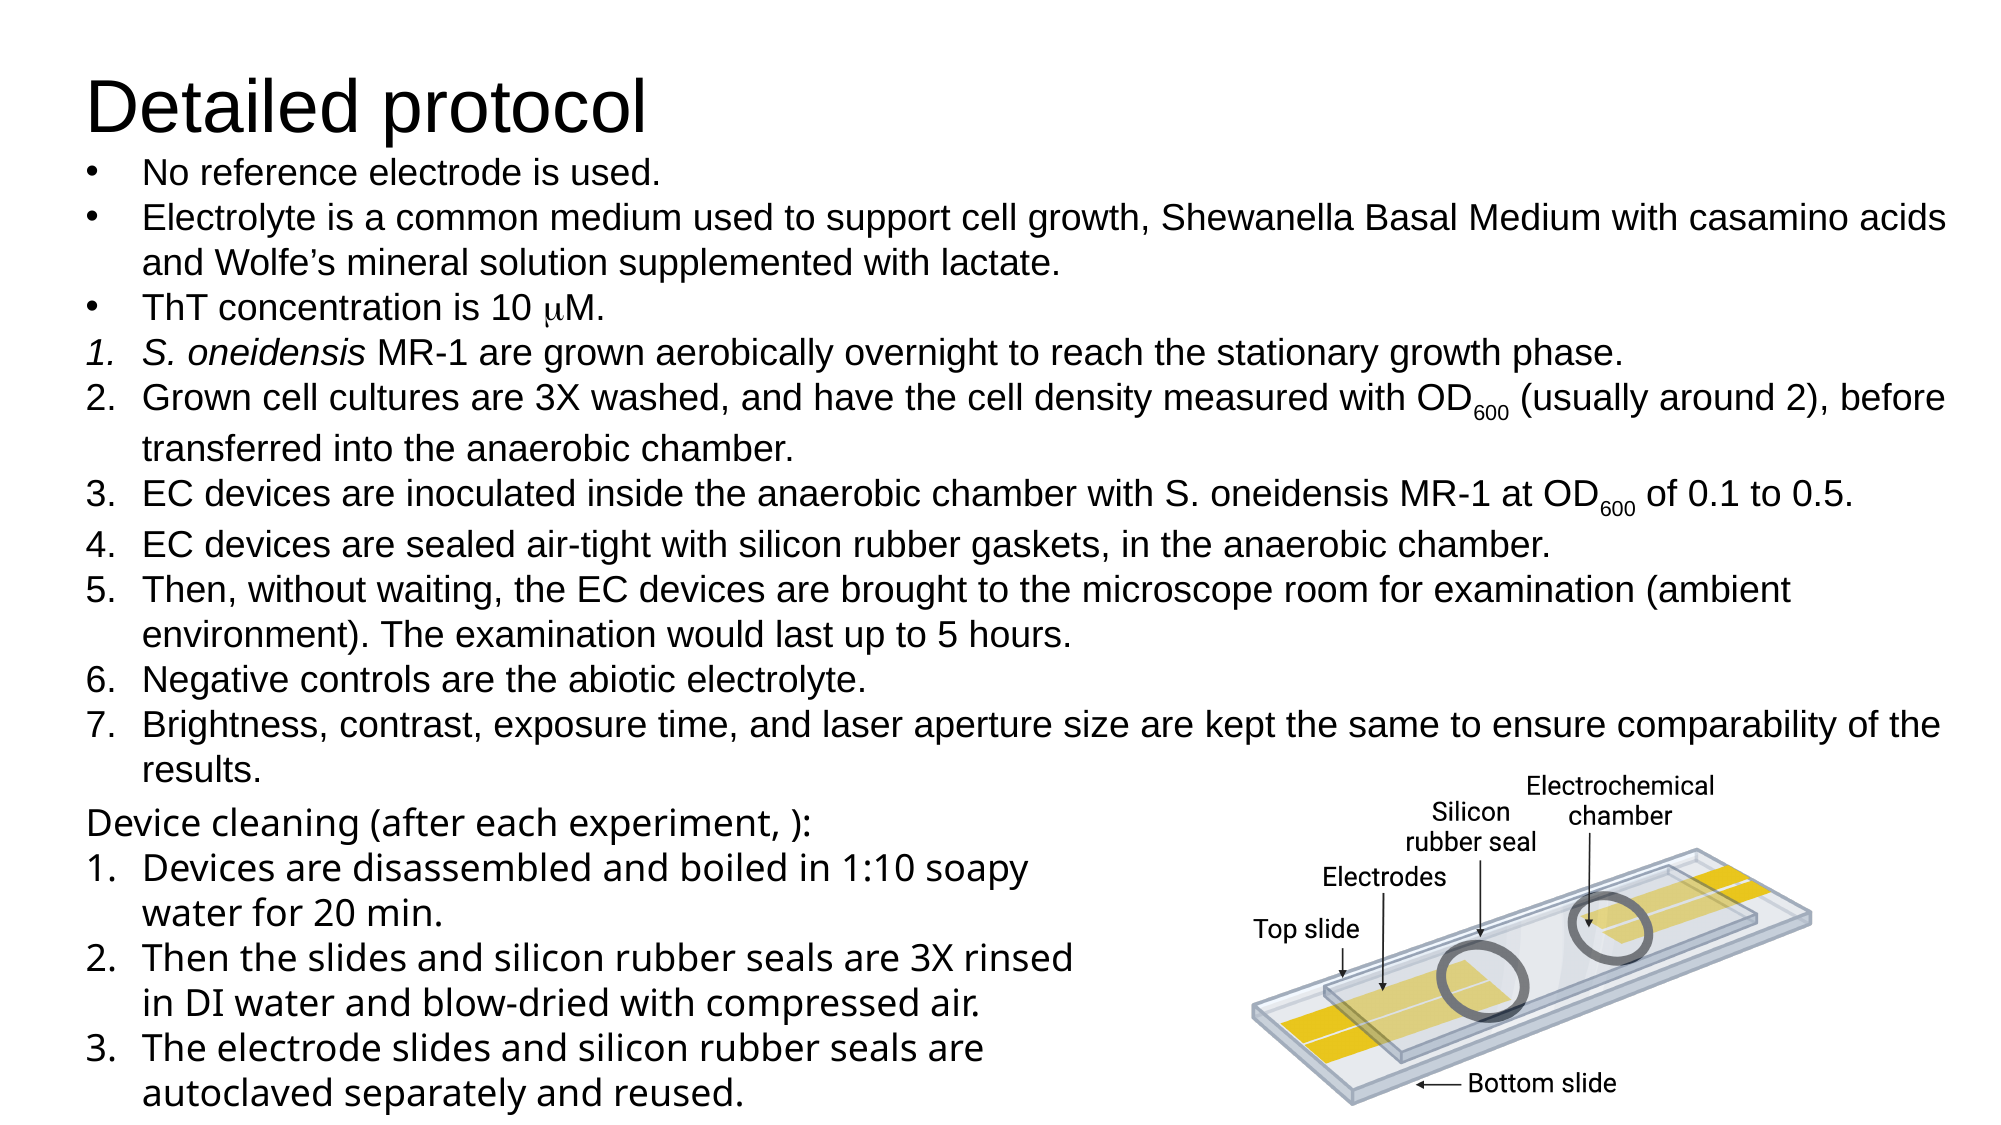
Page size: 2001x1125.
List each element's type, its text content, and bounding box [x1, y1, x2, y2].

picture [1104, 610, 1902, 1125]
text_box Detailed protocol [70, 0, 1796, 218]
text_box No reference electrode is used. Electrolyte is a common medium used to support cell growth, Shewanella Basal Medium with casamino acids and Wolfe’s mineral solution supplemented with lactate. ThT concentration is 10 M. S. oneidensis MR-1 are grown aerobically overnight to reach the stationary growth phase. Grown cell cultures are 3X washed, and have the cell density measured with OD600 (usually around 2), before transferred into the anaerobic chamber. EC devices are inoculated inside the anaerobic chamber with S. oneidensis MR-1 at OD600 of 0.1 to 0.5. EC devices are sealed air-tight with silicon rubber gaskets, in the anaerobic chamber. Then, without waiting, the EC devices are brought to the microscope room for examination (ambient environment). The examination would last up to 5 hours. Negative controls are the abiotic electrolyte. Brightness, contrast, exposure time, and laser aperture size are kept the same to ensure comparability of the results. [70, 140, 1967, 798]
text_box Device cleaning (after each experiment, ): Devices are disassembled and boiled in 1:10 soapy water for 20 min. Then the slides and silicon rubber seals are 3X rinsed in DI water and blow-dried with compressed air. The electrode slides and silicon rubber seals are autoclaved separately and reused. [70, 792, 1104, 1122]
